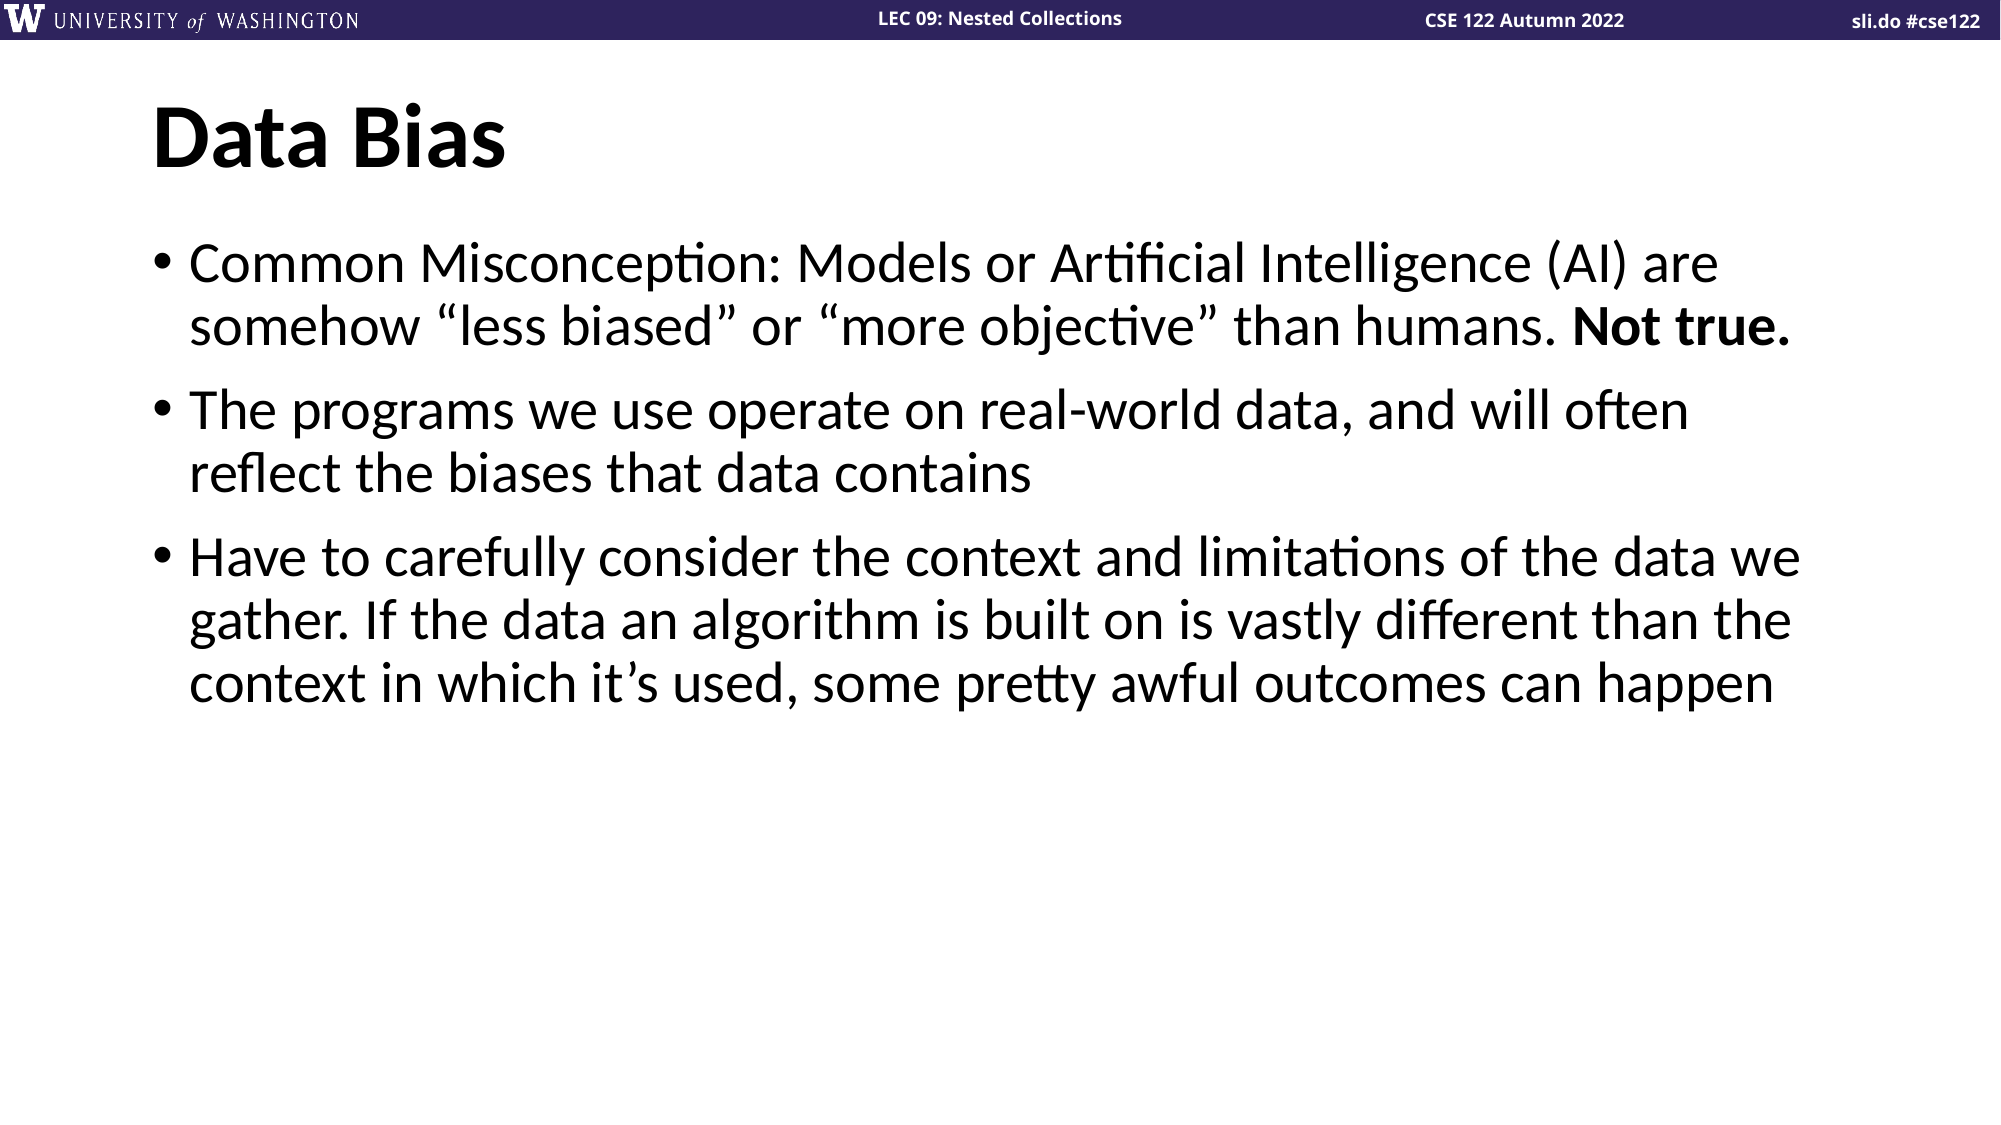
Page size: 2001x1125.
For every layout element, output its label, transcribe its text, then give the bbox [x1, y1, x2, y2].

picture [4, 4, 358, 33]
list Common Misconception: Models or Artificial Intelligence (AI) are somehow “less biased” or “more objective” than humans. Not true. The programs we use operate on real-world data, and will often reflect the biases that data contains Have to carefully consider the context and limitations of the data we gather. If the data an algorithm is built on is vastly different than the context in which it’s used, some pretty awful outcomes can happen [137, 224, 1863, 1014]
title Data Bias [137, 74, 1863, 200]
